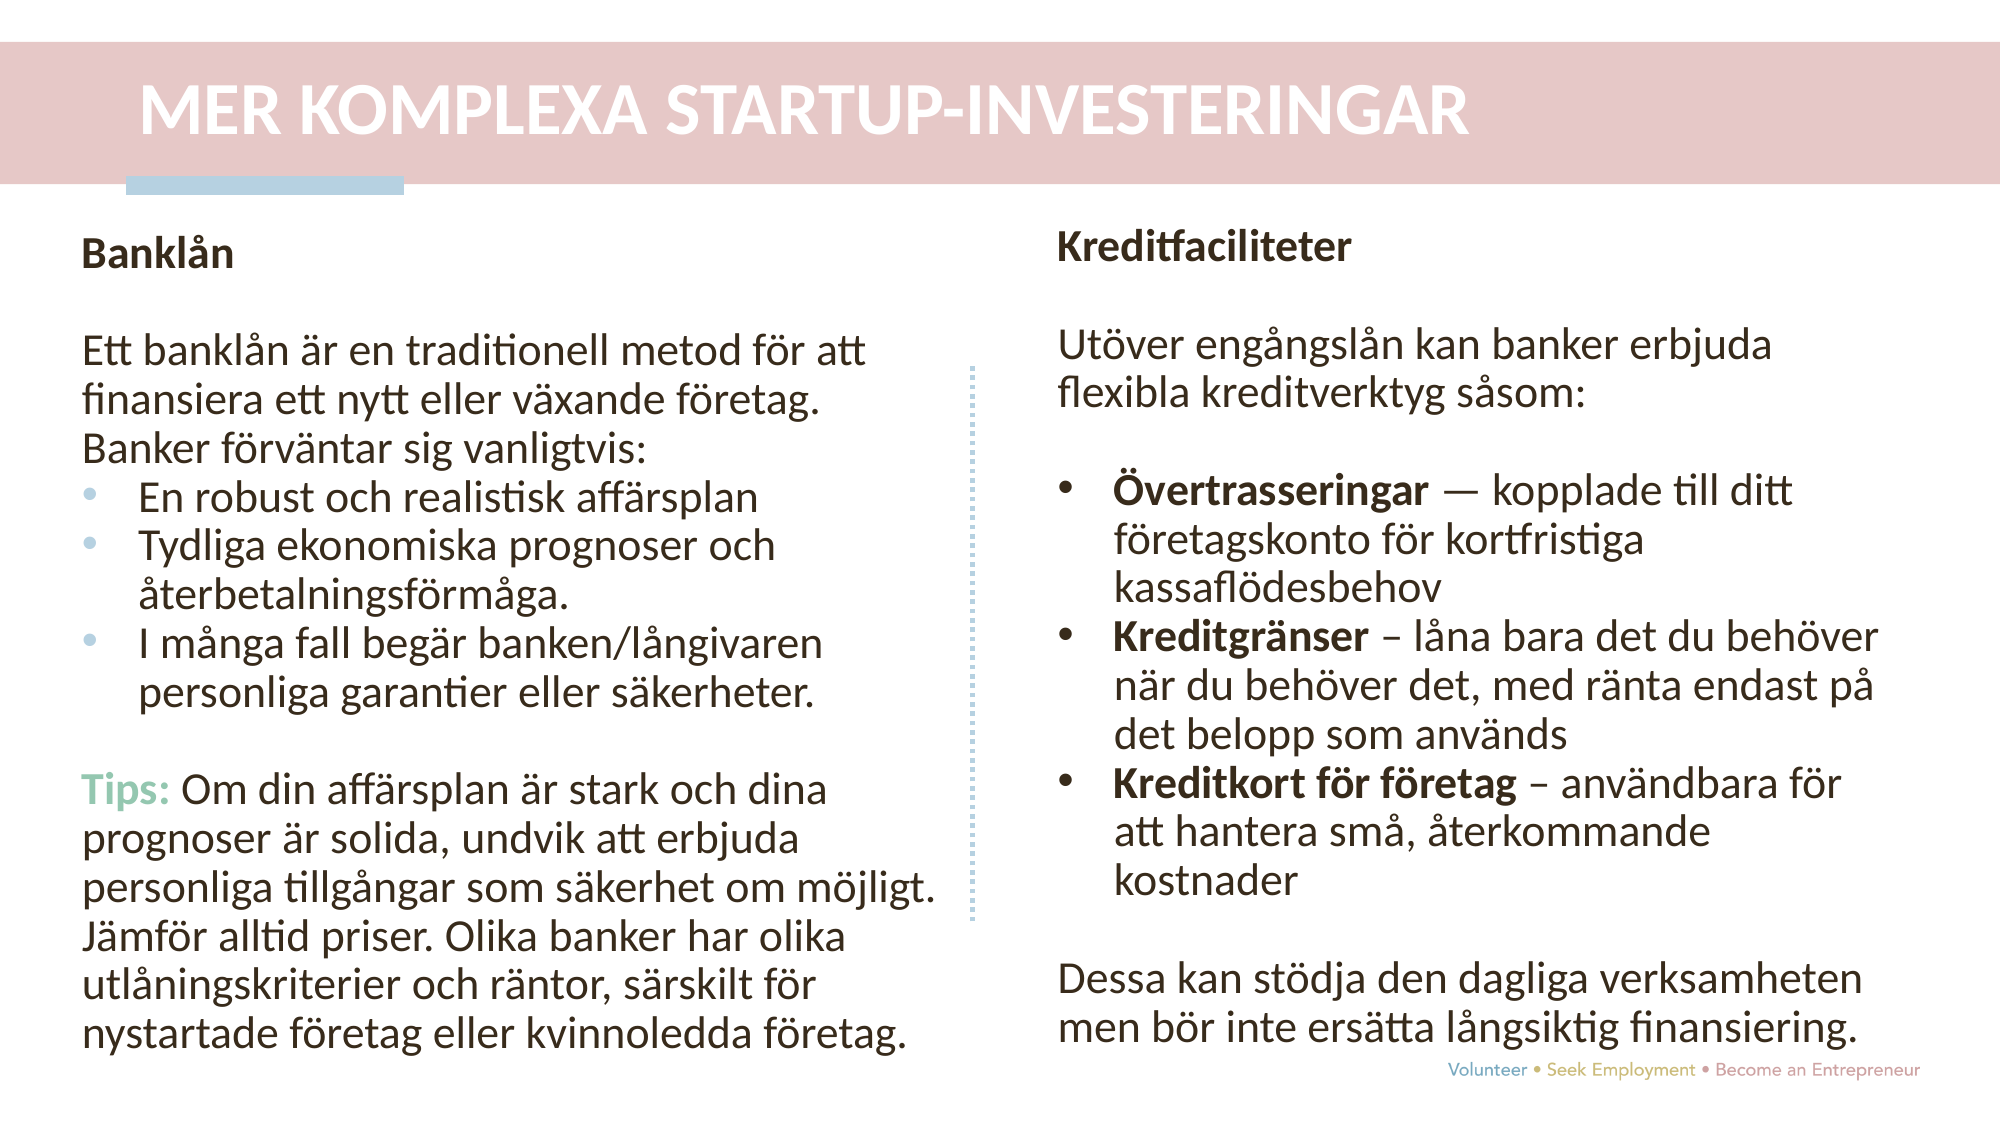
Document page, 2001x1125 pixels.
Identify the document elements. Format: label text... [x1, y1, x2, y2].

text_box Banklån Ett banklån är en traditionell metod för att finansiera ett nytt eller växande företag. Banker förväntar sig vanligtvis: En robust och realistisk affärsplan Tydliga ekonomiska prognoser och återbetalningsförmåga. I många fall begär banken/långivaren personliga garantier eller säkerheter. Tips: Om din affärsplan är stark och dina prognoser är solida, undvik att erbjuda personliga tillgångar som säkerhet om möjligt. Jämför alltid priser. Olika banker har olika utlåningskriterier och räntor, särskilt för nystartade företag eller kvinnoledda företag. [66, 221, 958, 722]
list MER KOMPLEXA STARTUP-INVESTERINGAR [123, 51, 1913, 170]
text_box Kreditfaciliteter Utöver engångslån kan banker erbjuda flexibla kreditverktyg såsom: Övertrasseringar — kopplade till ditt företagskonto för kortfristiga kassaflödesbehov Kreditgränser – låna bara det du behöver när du behöver det, med ränta endast på det belopp som används Kreditkort för företag – användbara för att hantera små, återkommande kostnader Dessa kan stödja den dagliga verksamheten men bör inte ersätta långsiktig finansiering. [1042, 214, 1913, 715]
picture [1418, 1046, 1971, 1103]
